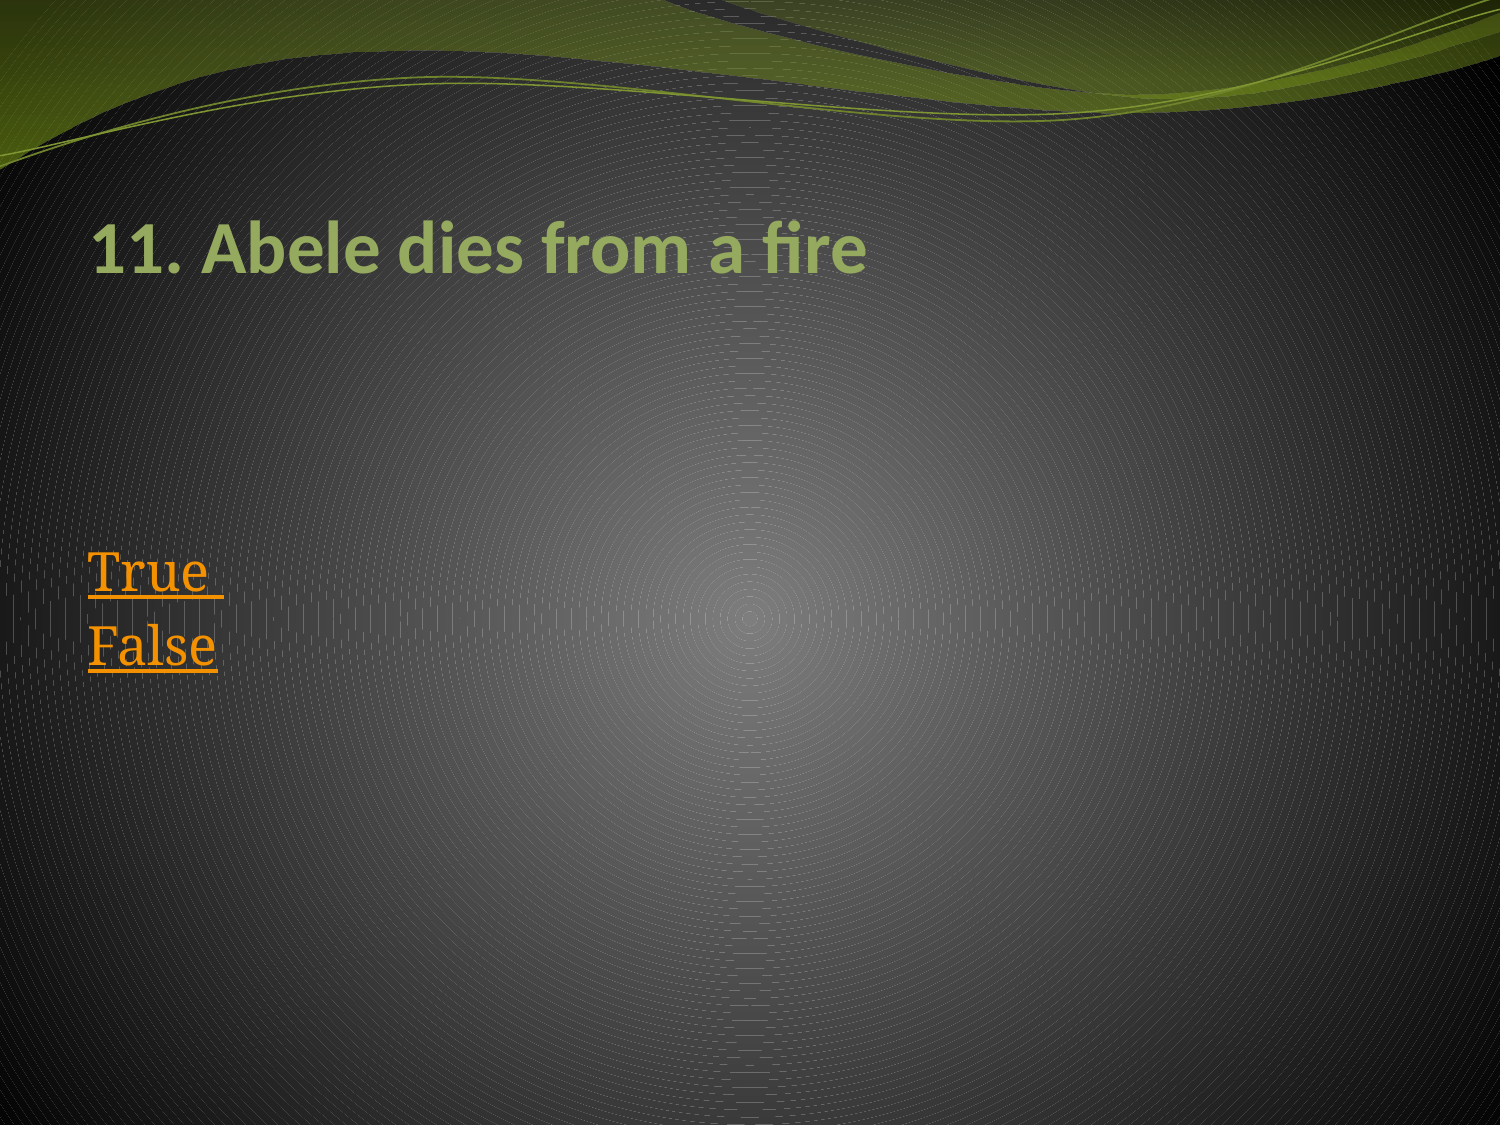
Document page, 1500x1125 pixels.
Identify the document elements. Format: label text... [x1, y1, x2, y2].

subtitle True False [87, 529, 1376, 818]
title 11. Abele dies from a fire [88, 196, 1377, 289]
